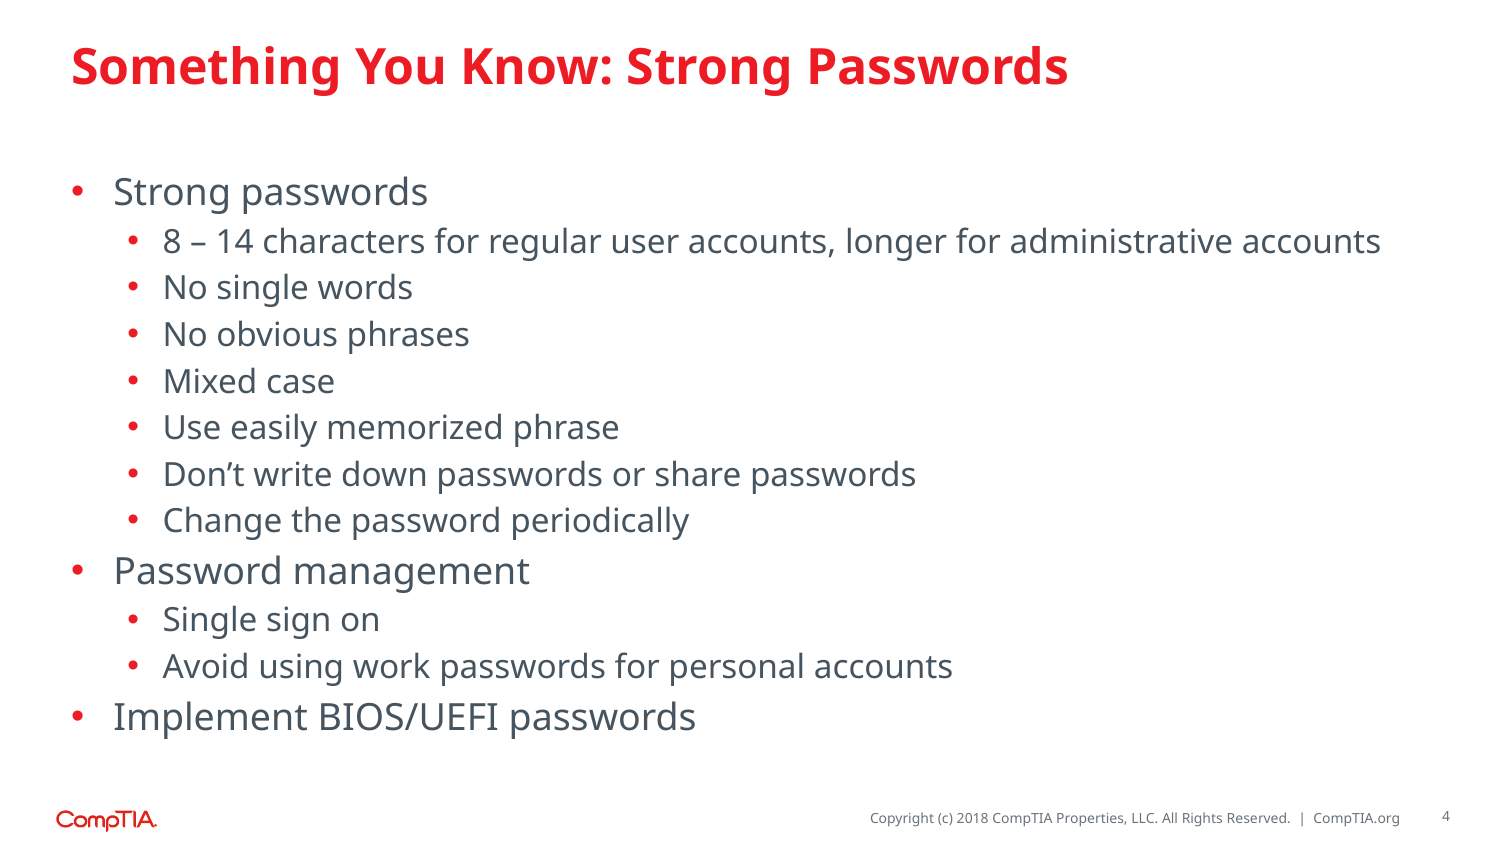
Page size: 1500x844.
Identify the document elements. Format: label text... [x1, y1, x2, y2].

list Strong passwords 8 – 14 characters for regular user accounts, longer for administrative accounts No single words No obvious phrases Mixed case Use easily memorized phrase Don’t write down passwords or share passwords Change the password periodically Password management Single sign on Avoid using work passwords for personal accounts Implement BIOS/UEFI passwords [56, 160, 1444, 746]
title Something You Know: Strong Passwords [56, 12, 1444, 117]
slide_number 4 [1407, 800, 1450, 835]
